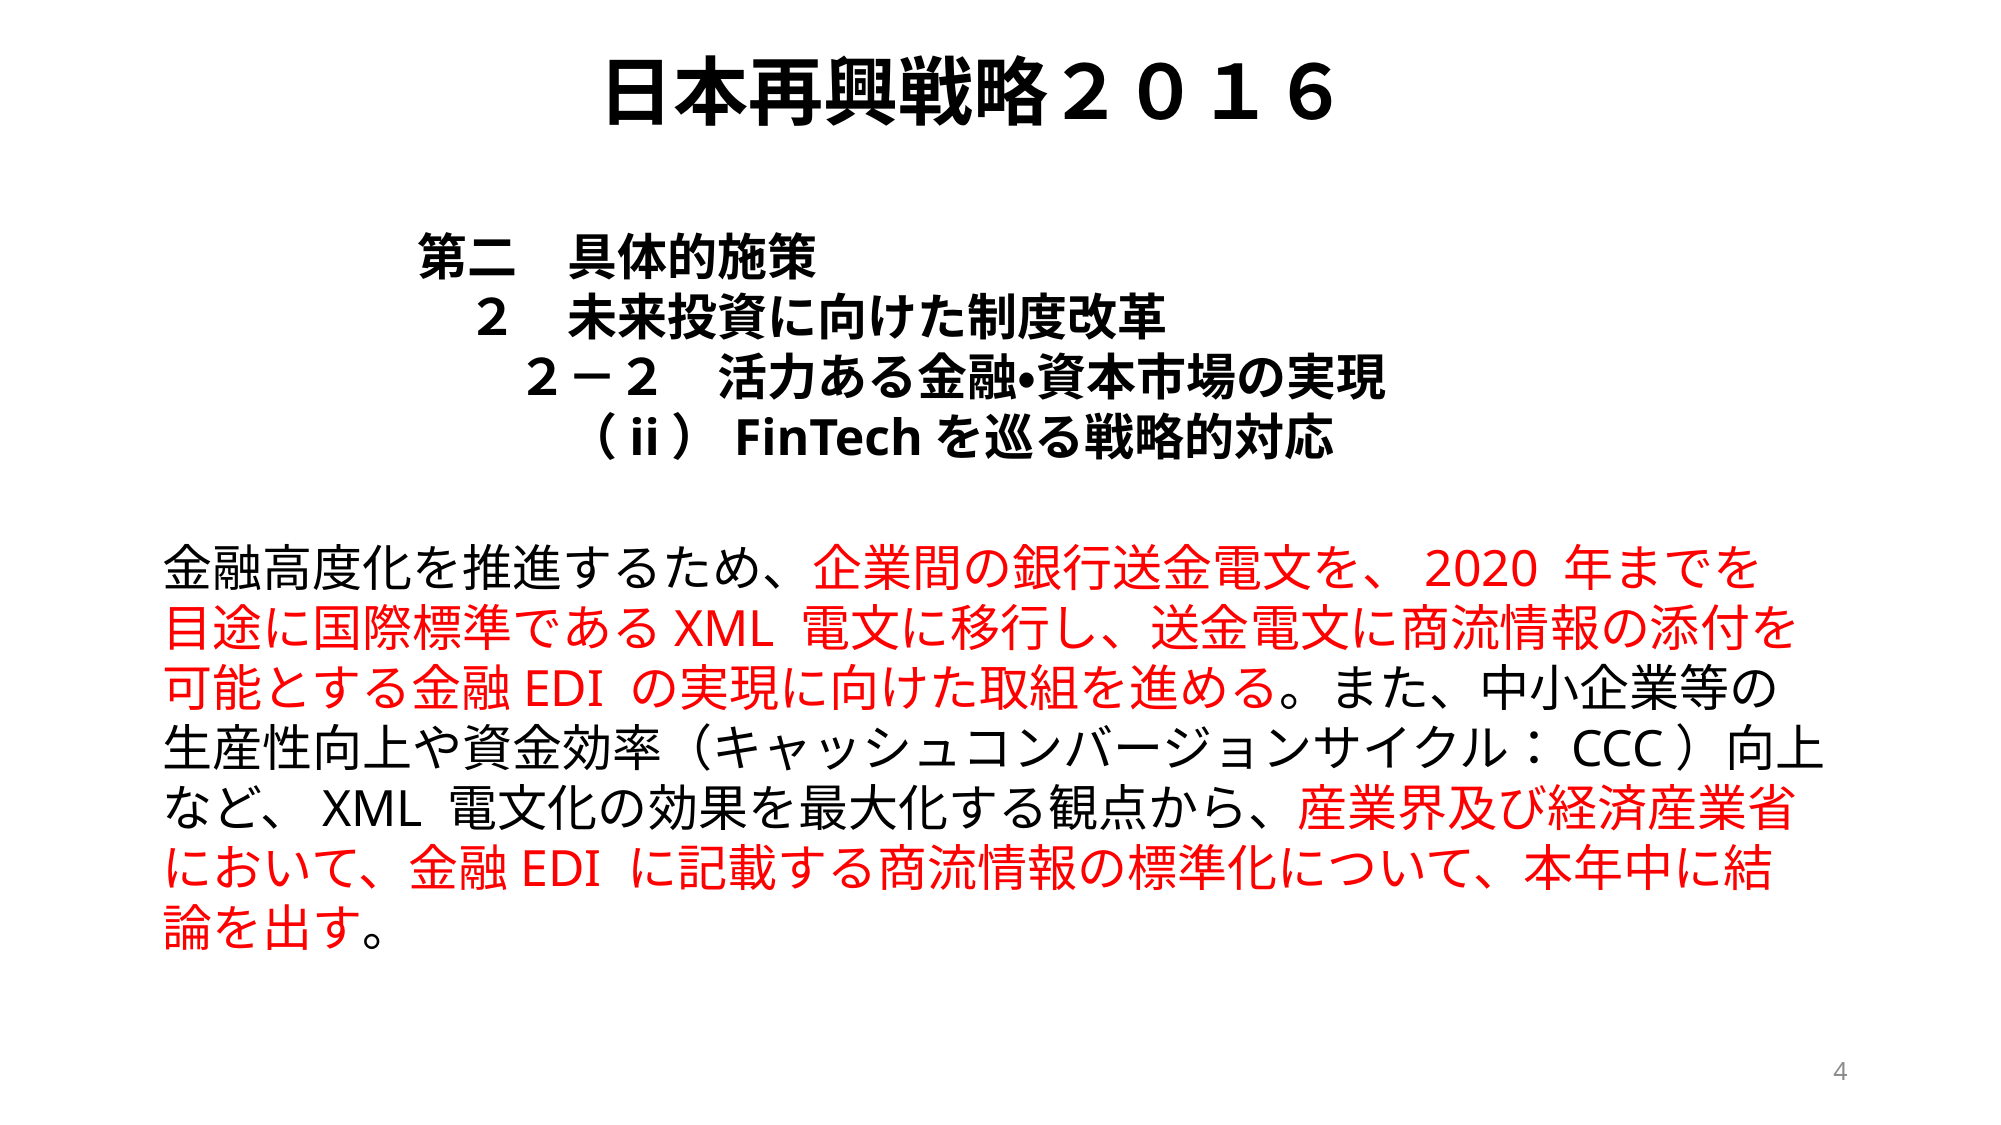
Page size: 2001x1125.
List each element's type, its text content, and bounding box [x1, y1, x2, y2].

text_box 金融高度化を推進するため、企業間の銀行送金電文を、2020 年までを 目途に国際標準であるXML 電文に移行し、送金電文に商流情報の添付を 可能とする金融EDI の実現に向けた取組を進める。また、中小企業等の 生産性向上や資金効率（キャッシュコンバージョンサイクル：CCC）向上 など、XML 電文化の効果を最大化する観点から、産業界及び経済産業省 において、金融EDI に記載する商流情報の標準化について、本年中に結 論を出す。 [147, 528, 1863, 964]
slide_number 4 [1412, 1042, 1863, 1103]
text_box 日本再興戦略２０１６ [365, 37, 1583, 143]
text_box 第二 具体的施策 ２ 未来投資に向けた制度改革 ２－２ 活力ある金融・資本市場の実現 （ii）FinTechを巡る戦略的対応 [402, 217, 1546, 473]
